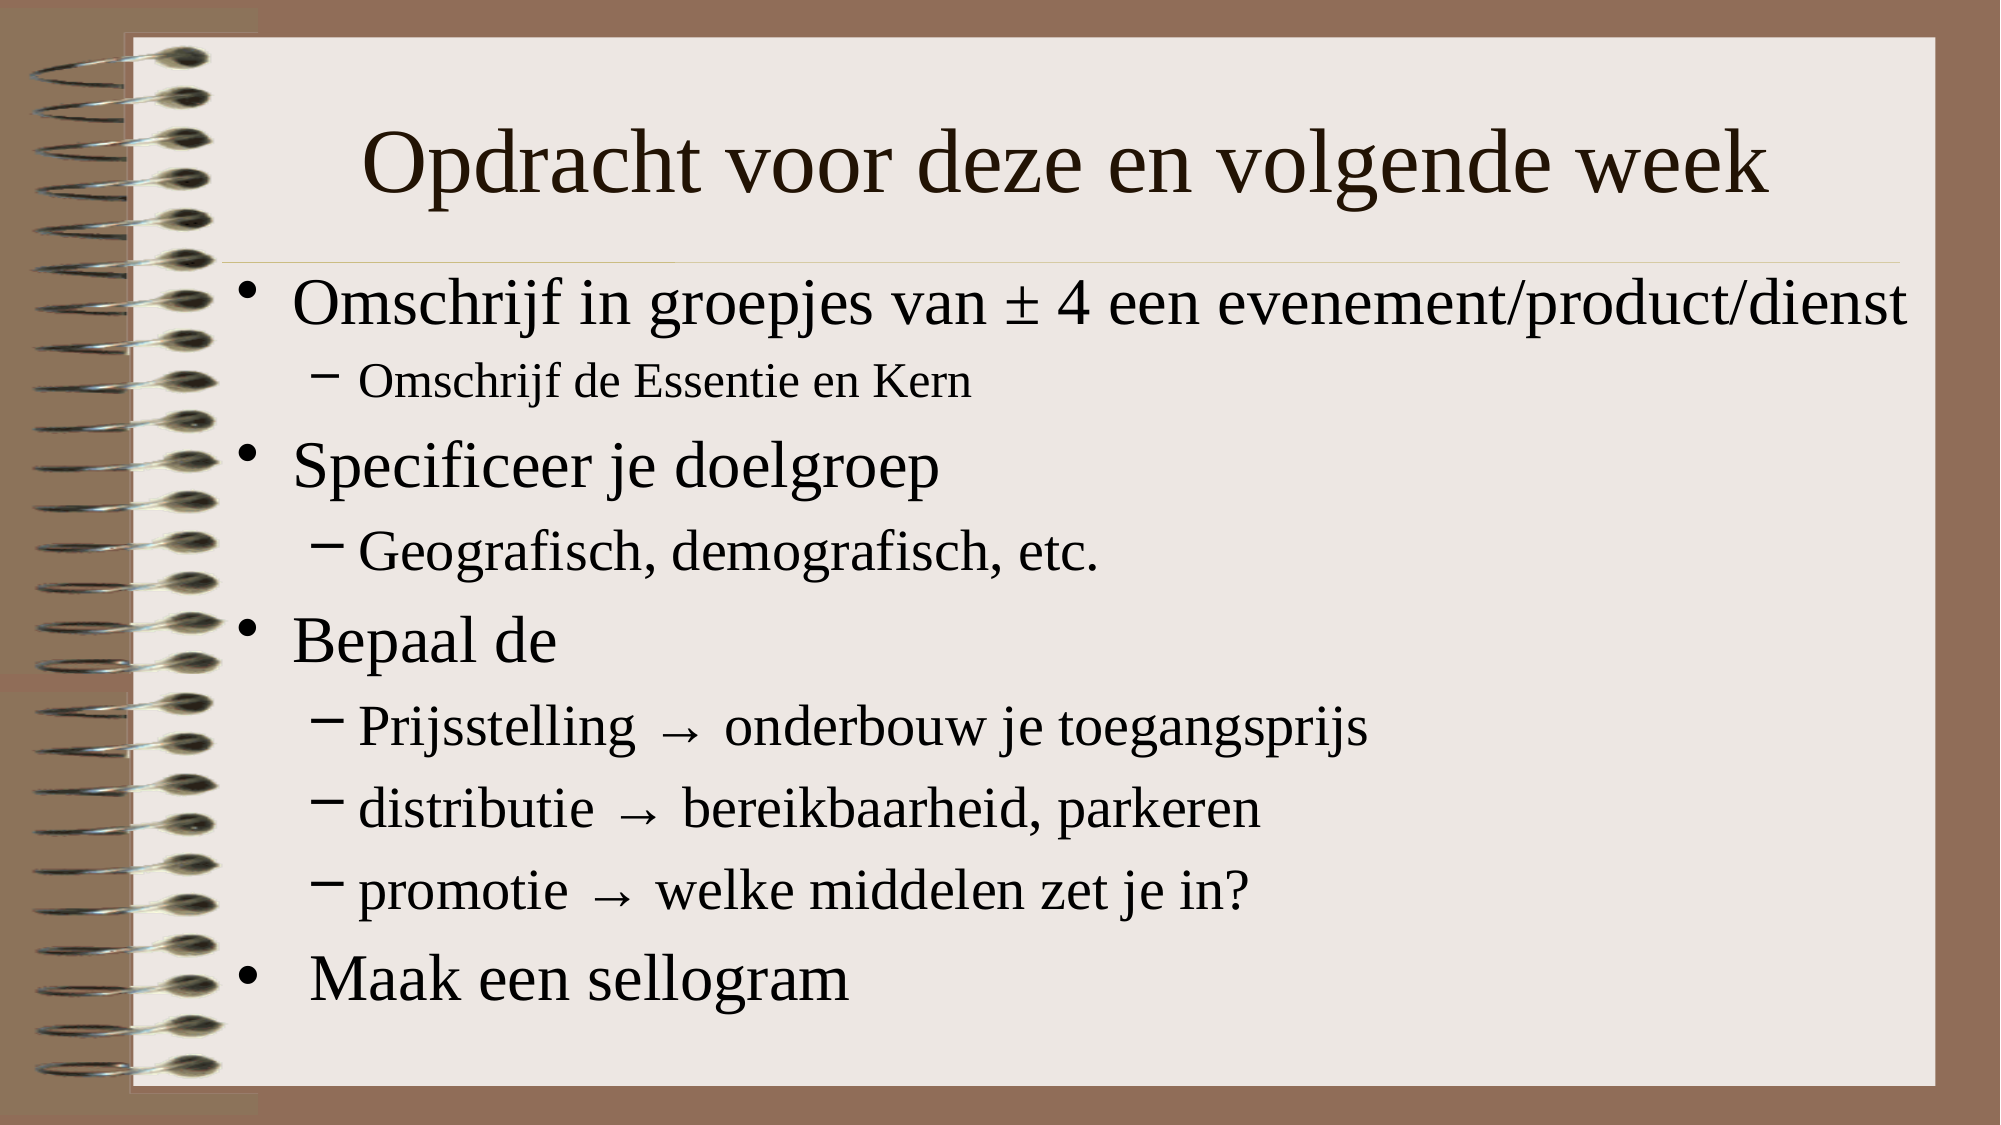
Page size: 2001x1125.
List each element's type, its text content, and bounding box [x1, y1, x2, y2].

picture [0, 8, 259, 674]
title Opdracht voor deze en volgende week [233, 62, 1900, 249]
list Omschrijf in groepjes van ± 4 een evenement/product/dienst Omschrijf de Essentie en Kern Specificeer je doelgroep Geografisch, demografisch, etc. Bepaal de Prijsstelling → onderbouw je toegangsprijs distributie → bereikbaarheid, parkeren promotie → welke middelen zet je in? Maak een sellogram [221, 249, 1929, 1045]
picture [0, 692, 259, 1115]
